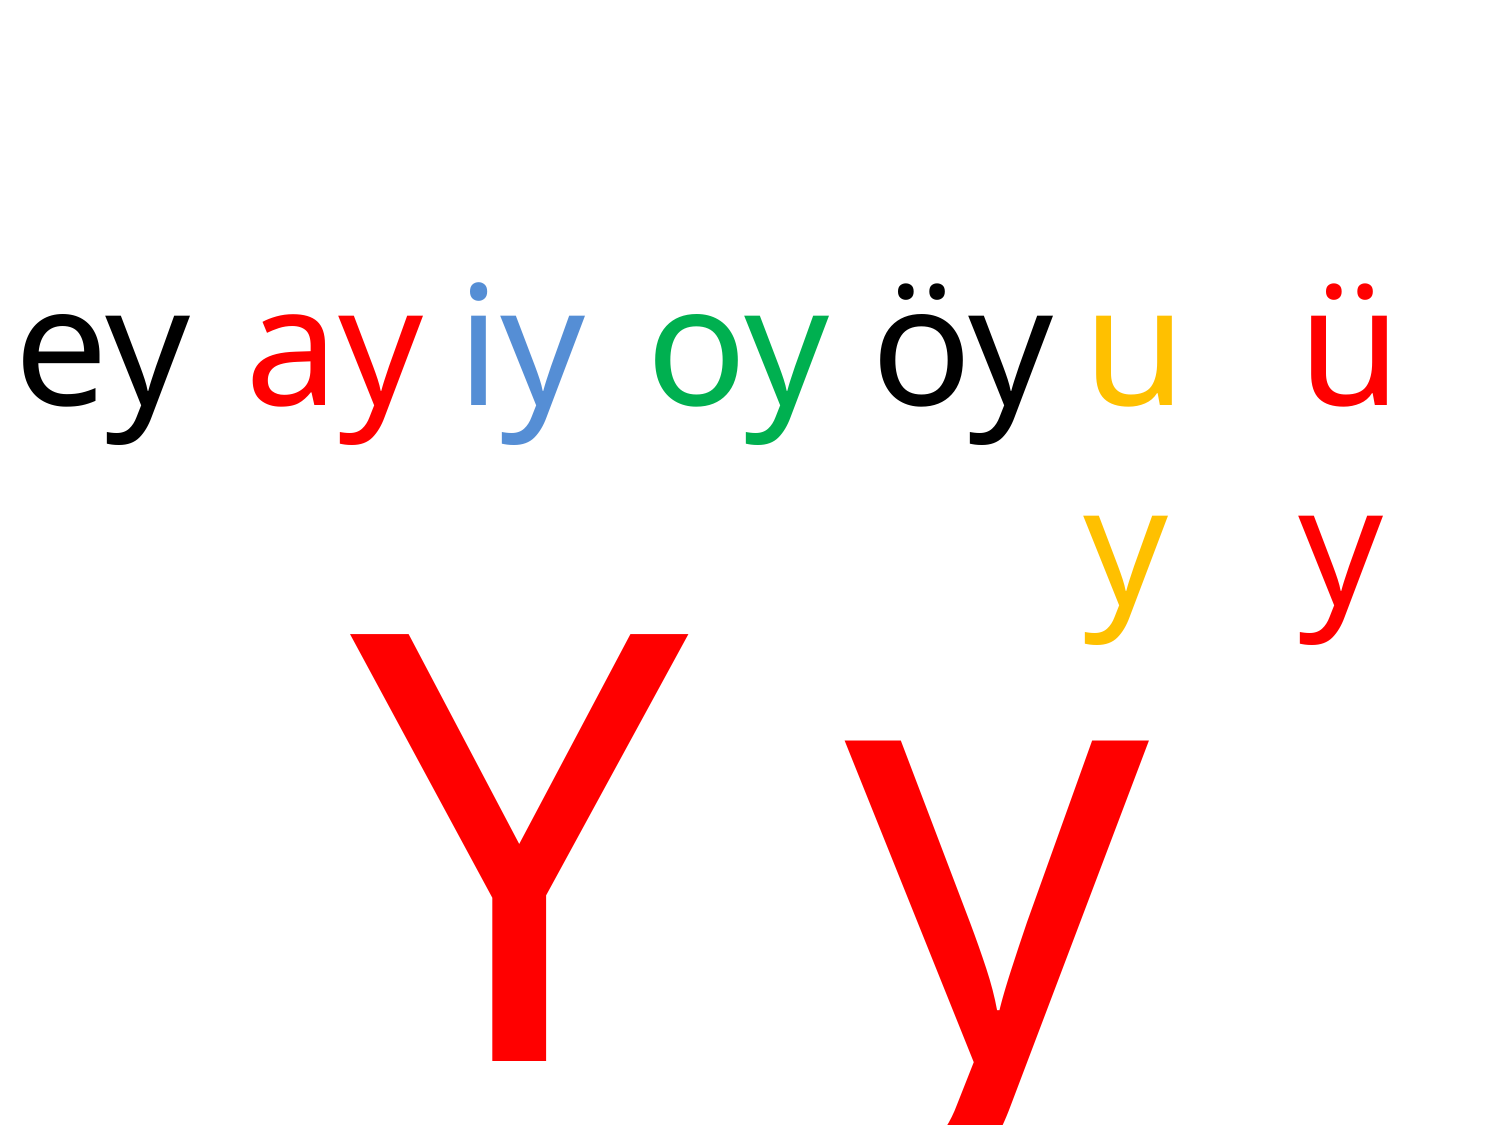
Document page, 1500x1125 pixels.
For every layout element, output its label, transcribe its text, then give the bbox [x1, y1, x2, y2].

text_box öy [856, 231, 1068, 447]
text_box Y y [0, 456, 1500, 1125]
text_box ay [230, 231, 555, 456]
text_box ey [0, 231, 230, 447]
text_box iy [442, 231, 631, 447]
text_box üy [1283, 231, 1500, 456]
text_box oy [631, 231, 856, 447]
text_box uy [1068, 231, 1282, 456]
